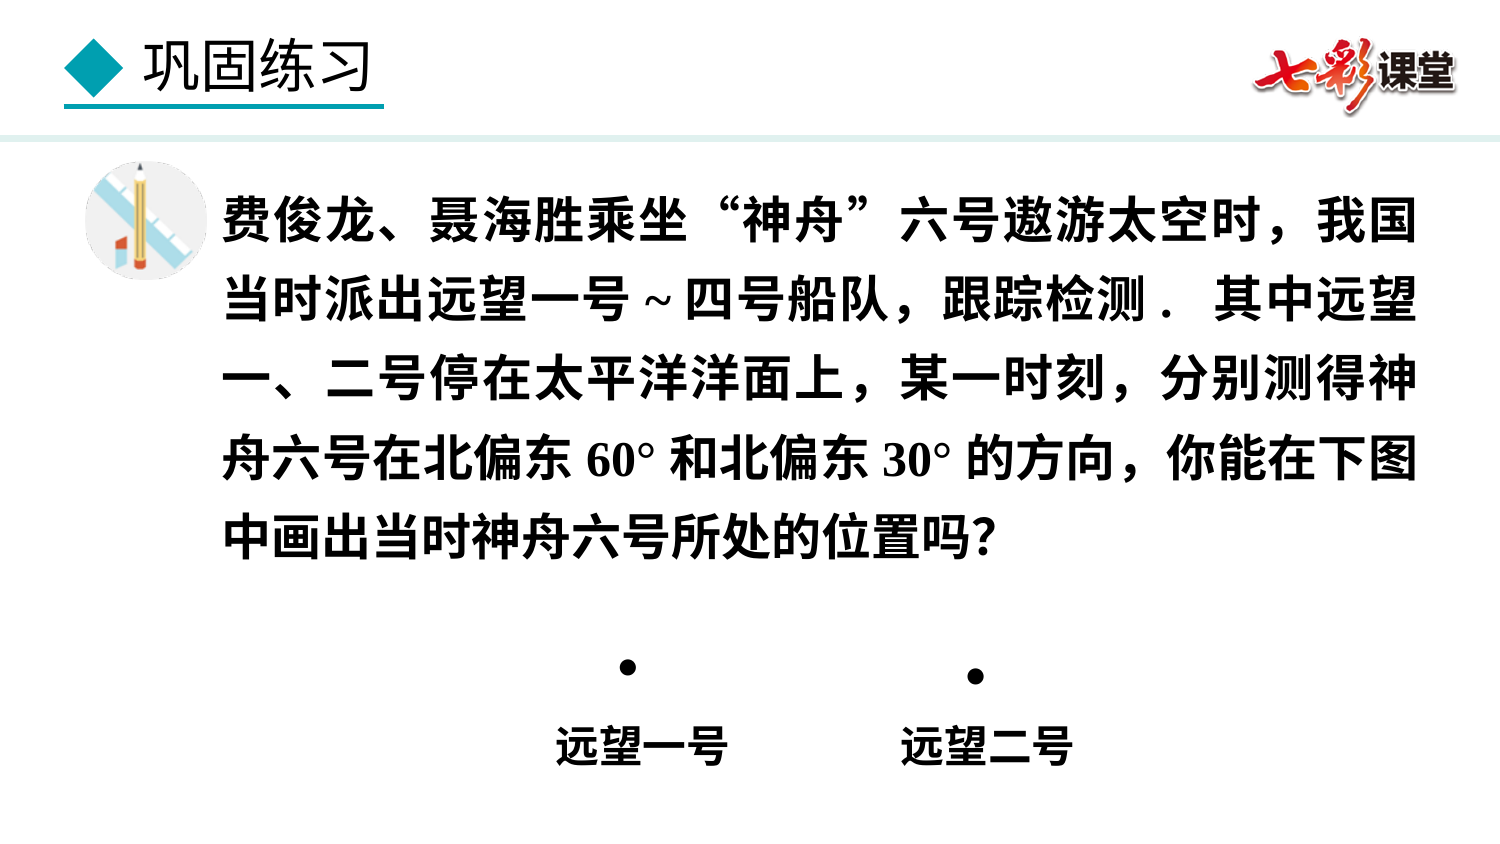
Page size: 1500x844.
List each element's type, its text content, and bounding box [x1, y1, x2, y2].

text_box 费俊龙、聂海胜乘坐“神舟”六号遨游太空时，我国当时派出远望一号~四号船队，跟踪检测. 其中远望一、二号停在太平洋洋面上，某一时刻，分别测得神舟六号在北偏东60°和北偏东30°的方向，你能在下图中画出当时神舟六号所处的位置吗？ [206, 161, 1434, 556]
picture [1249, 32, 1461, 118]
picture [85, 161, 207, 280]
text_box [540, 633, 1100, 779]
